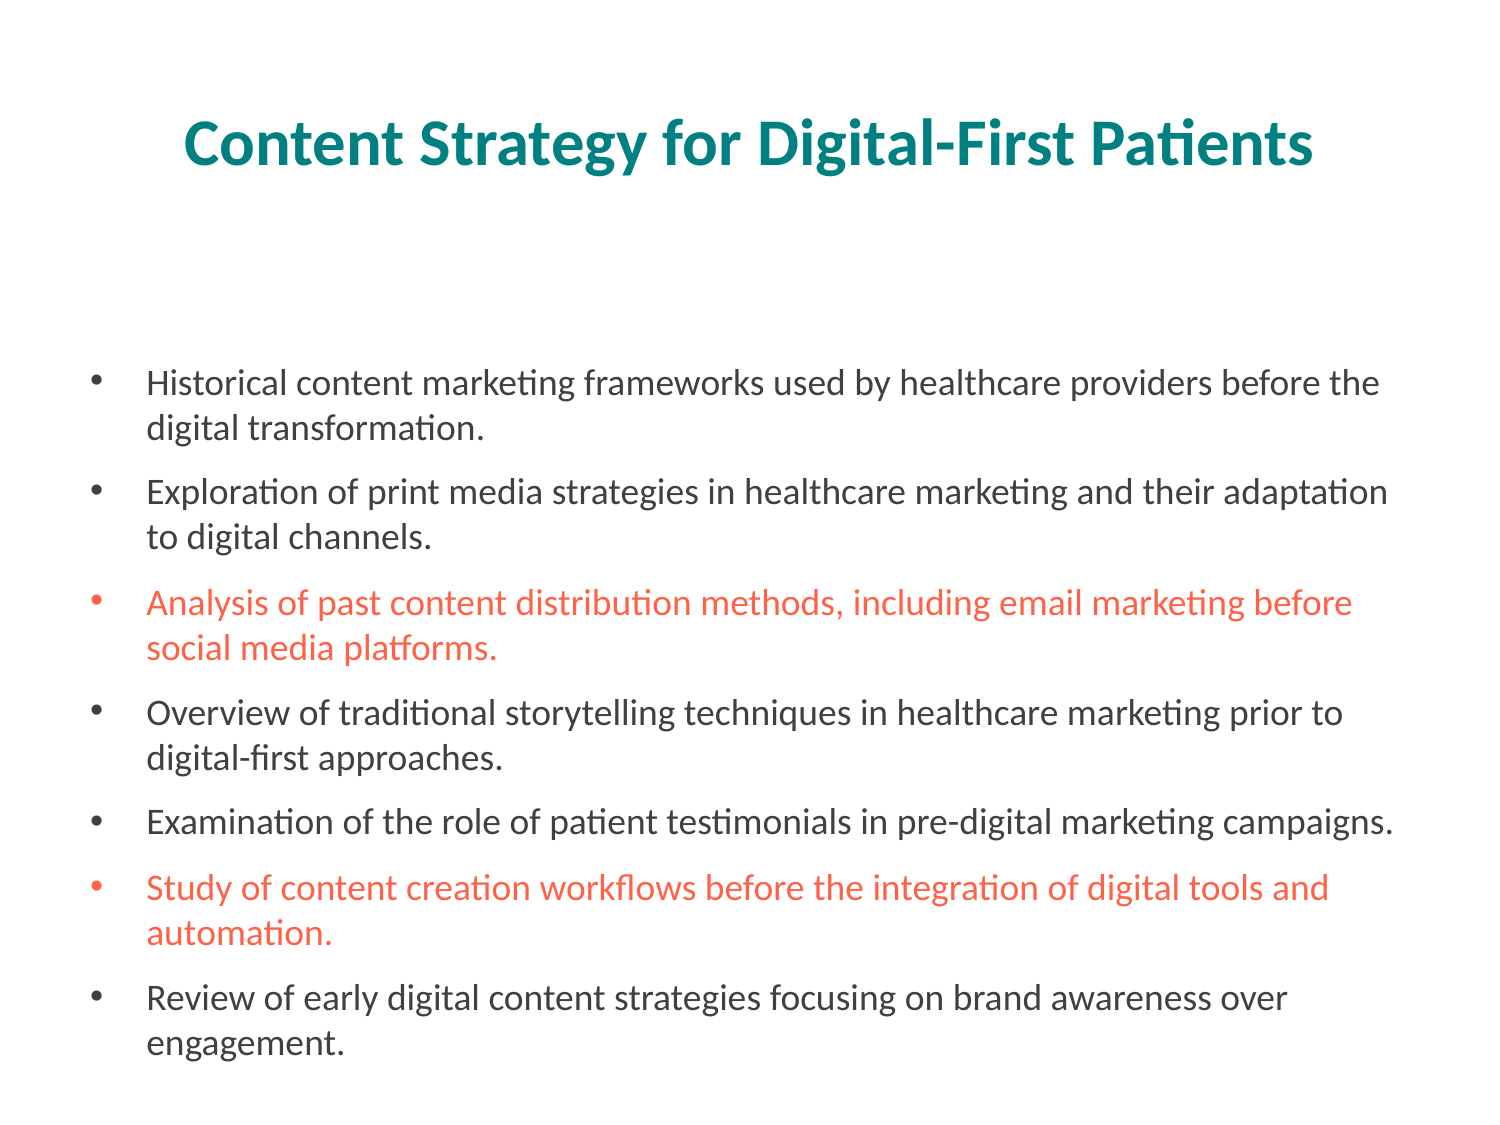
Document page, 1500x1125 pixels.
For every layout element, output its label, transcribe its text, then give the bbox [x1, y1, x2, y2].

list Historical content marketing frameworks used by healthcare providers before the digital transformation. Exploration of print media strategies in healthcare marketing and their adaptation to digital channels. Analysis of past content distribution methods, including email marketing before social media platforms. Overview of traditional storytelling techniques in healthcare marketing prior to digital-first approaches. Examination of the role of patient testimonials in pre-digital marketing campaigns. Study of content creation workflows before the integration of digital tools and automation. Review of early digital content strategies focusing on brand awareness over engagement. [75, 262, 1425, 1005]
title Content Strategy for Digital-First Patients [75, 45, 1425, 233]
